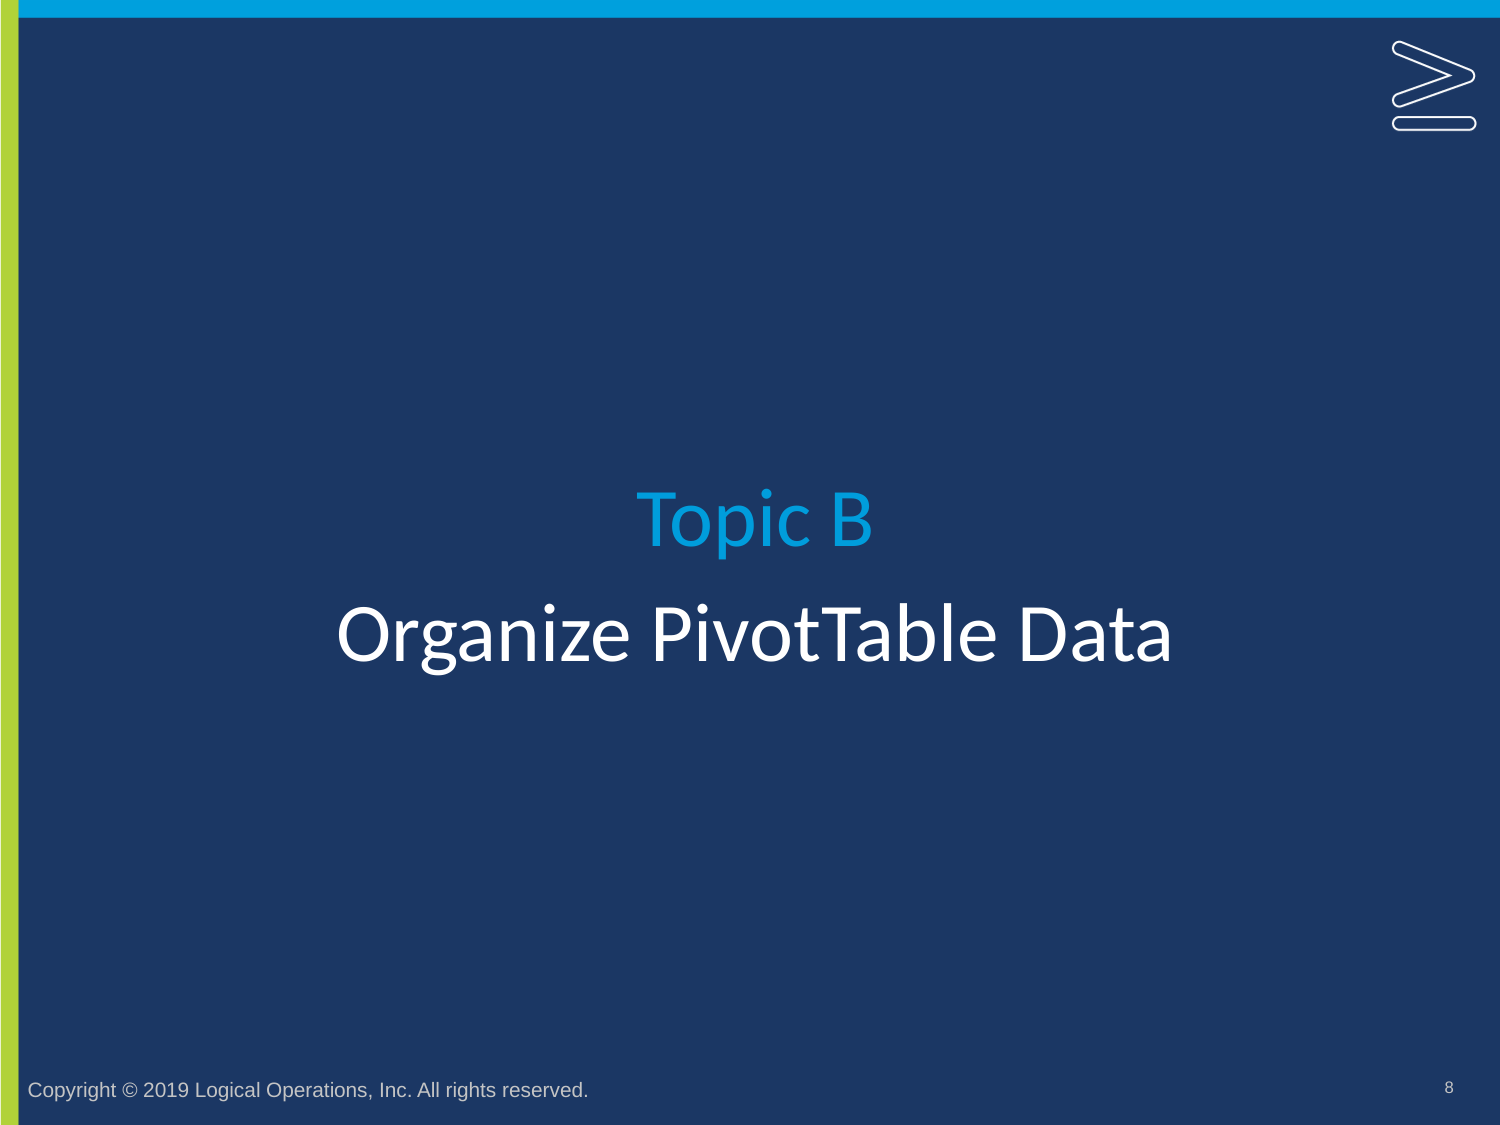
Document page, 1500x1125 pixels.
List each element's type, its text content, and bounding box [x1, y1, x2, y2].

title Organize PivotTable Data [118, 571, 1394, 795]
list Topic B [118, 324, 1394, 571]
slide_number 8 [1118, 1057, 1469, 1118]
picture [0, 0, 1500, 1125]
